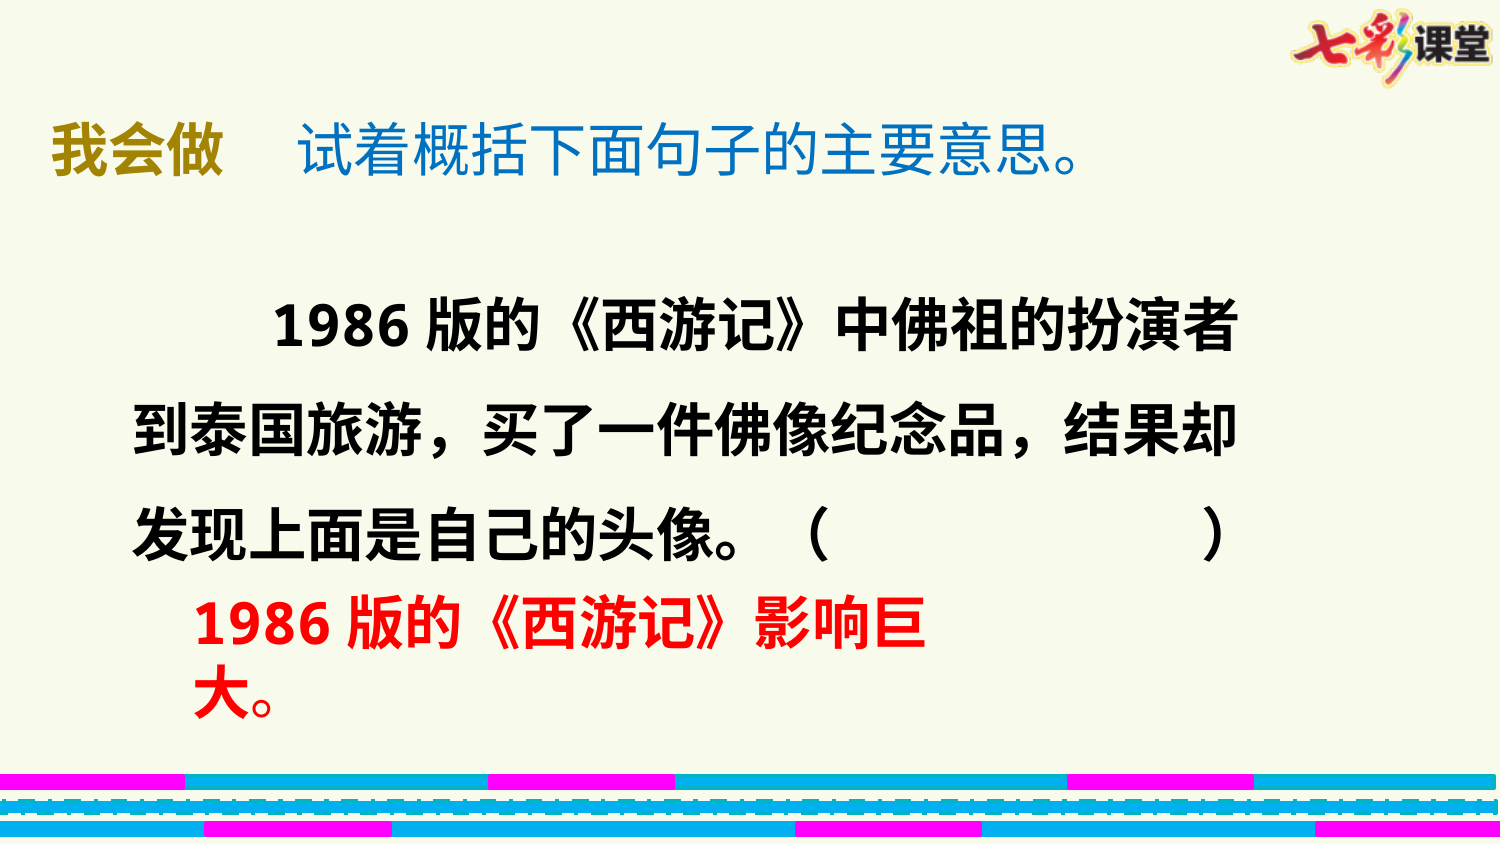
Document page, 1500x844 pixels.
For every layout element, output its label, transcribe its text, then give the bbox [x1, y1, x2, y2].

picture [1289, 8, 1495, 89]
text_box 1986版的《西游记》影响巨大。 [177, 578, 997, 734]
text_box 1986版的《西游记》中佛祖的扮演者到泰国旅游，买了一件佛像纪念品，结果却发现上面是自己的头像。（ ） [117, 246, 1289, 576]
text_box 试着概括下面句子的主要意思。 [281, 105, 1125, 191]
text_box 我会做 [35, 105, 281, 191]
